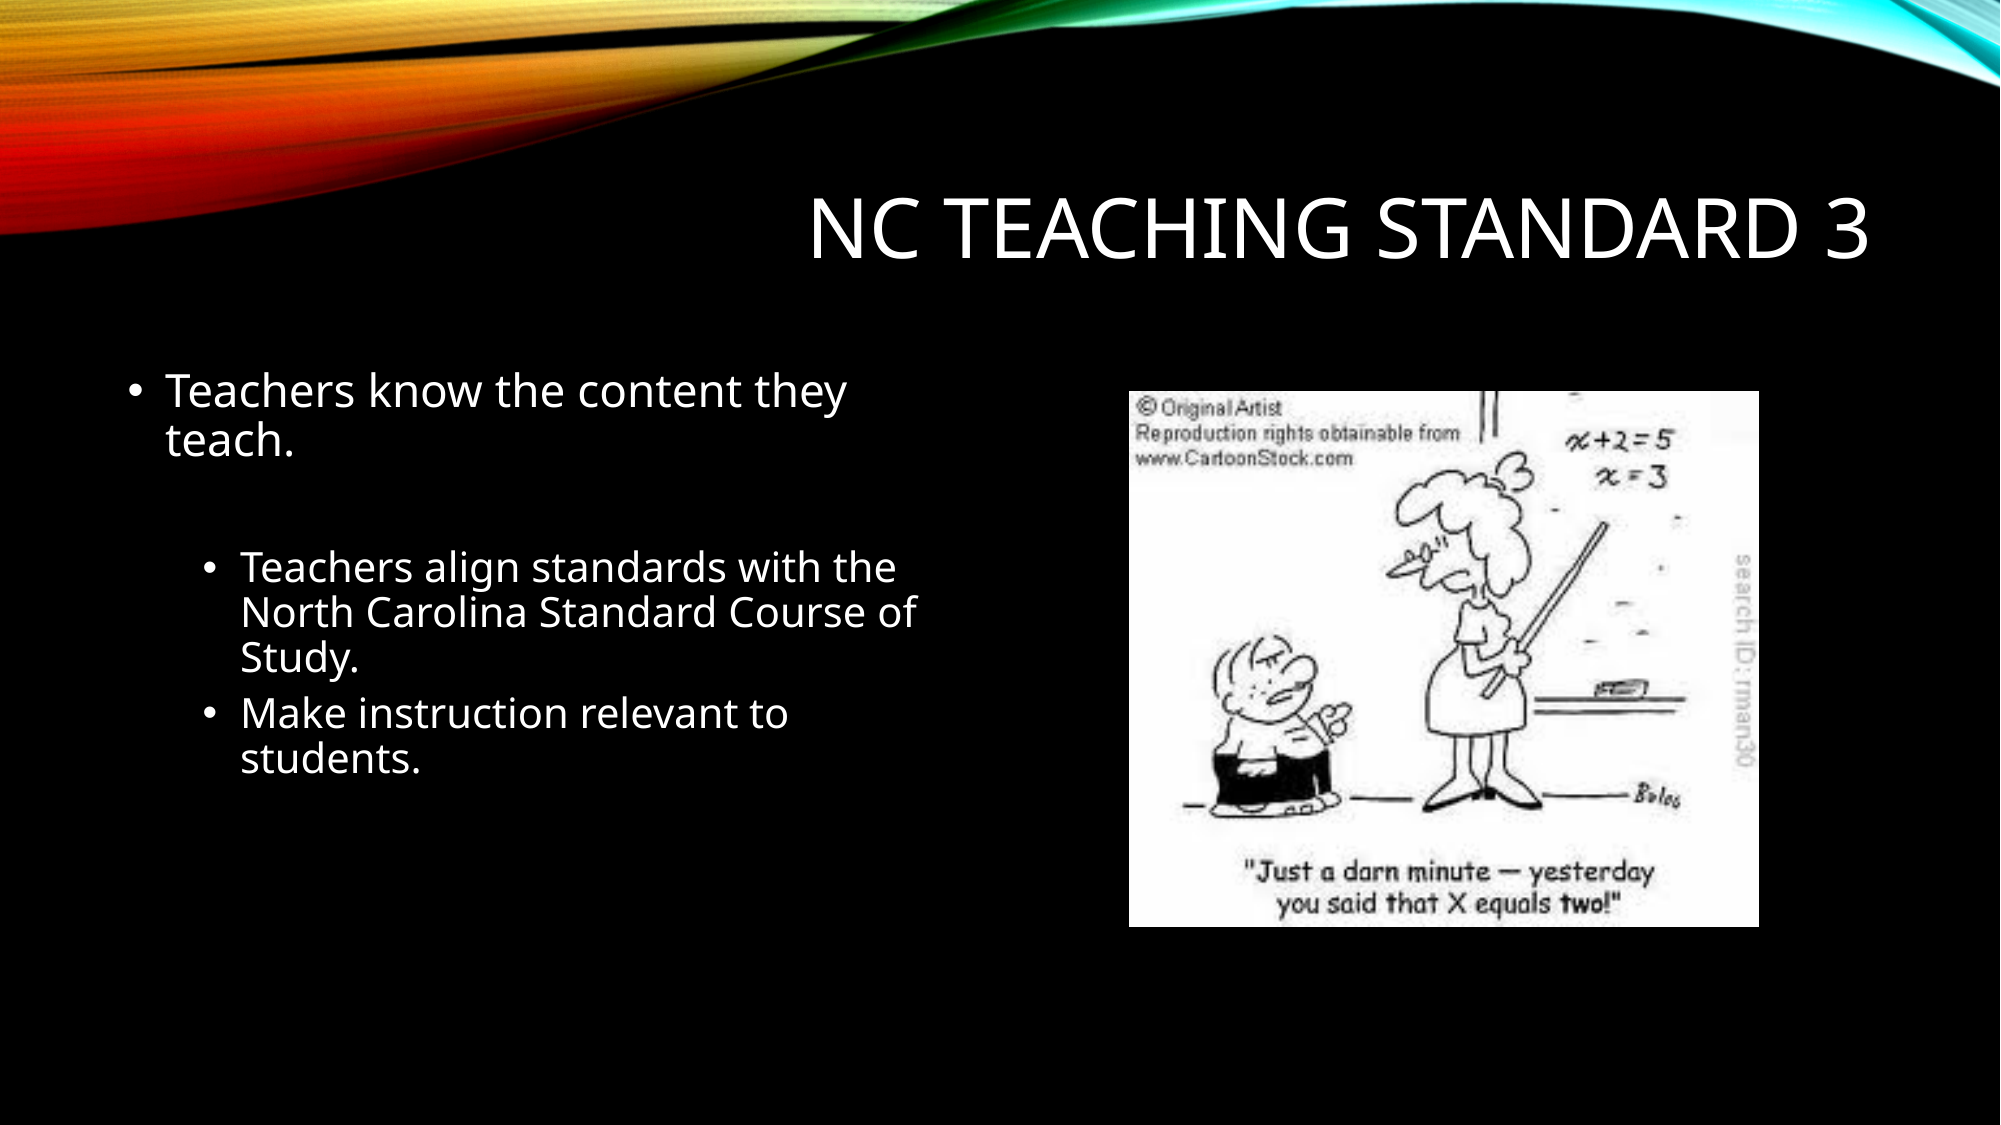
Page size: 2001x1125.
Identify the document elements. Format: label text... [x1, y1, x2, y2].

picture [0, 0, 2000, 237]
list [1129, 391, 1760, 927]
title NC Teaching Standard 3 [474, 125, 1888, 338]
list Teachers know the content they teach. Teachers align standards with the North Carolina Standard Course of Study. Make instruction relevant to students. [112, 360, 988, 1021]
